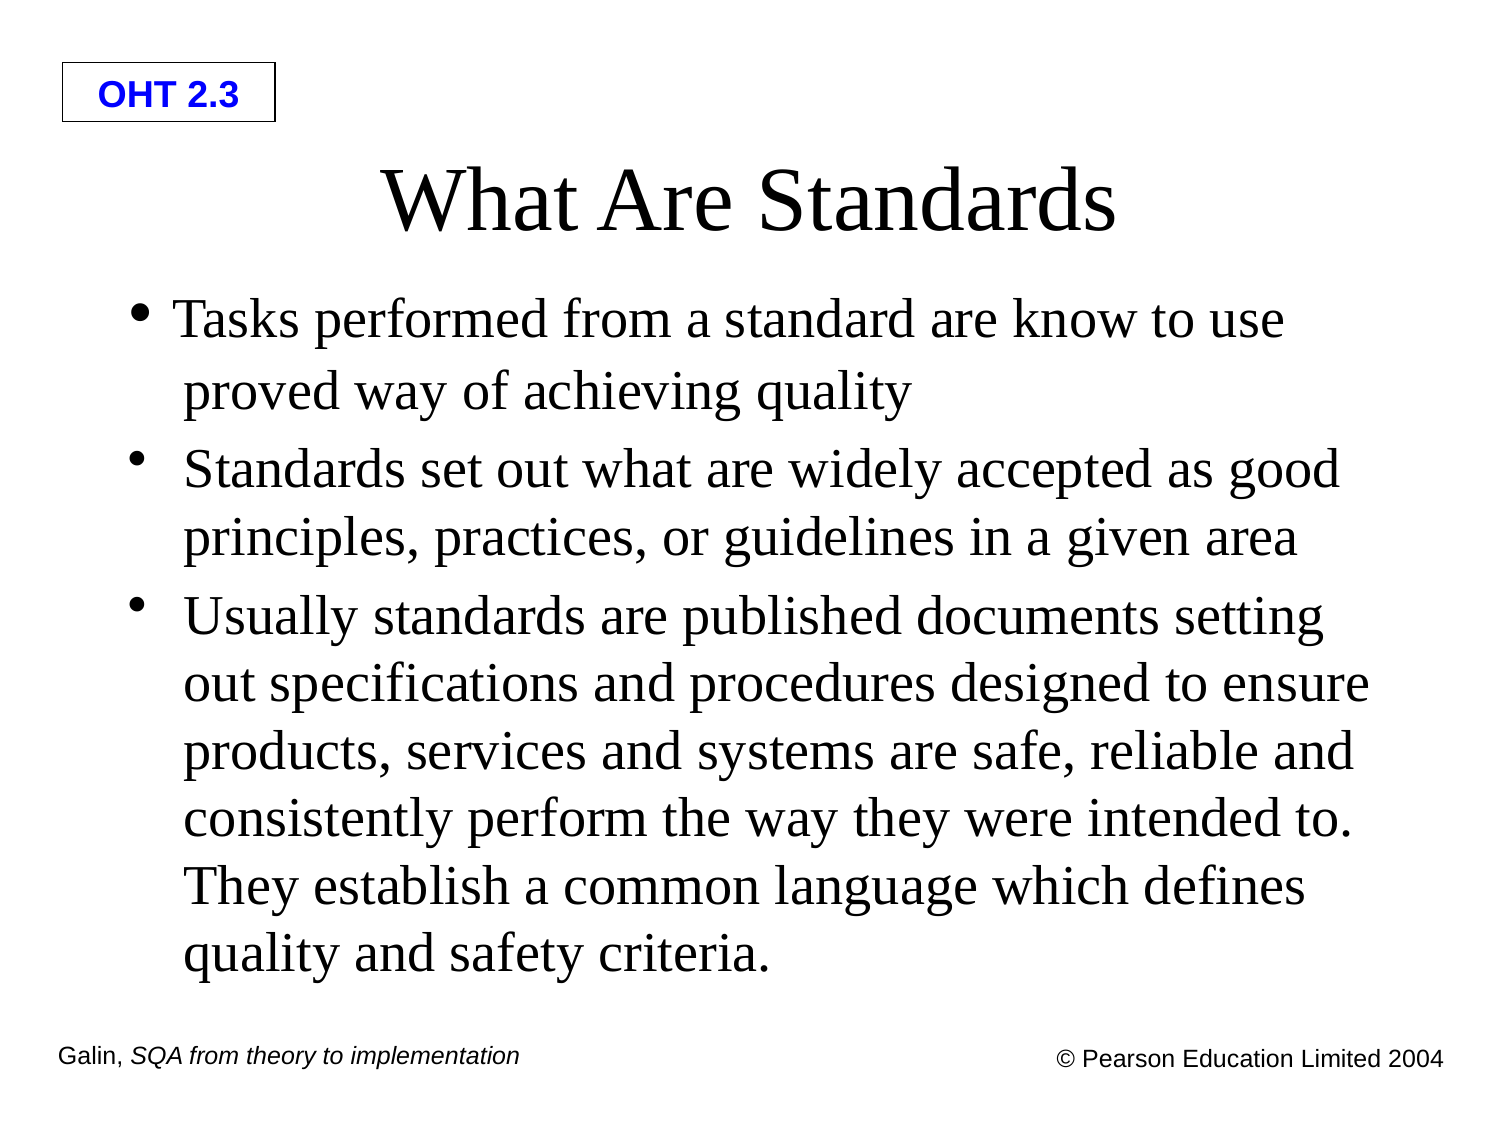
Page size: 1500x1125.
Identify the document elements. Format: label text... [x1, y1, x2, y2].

list • Tasks performed from a standard are know to use proved way of achieving quality Standards set out what are widely accepted as good principles, practices, or guidelines in a given area Usually standards are published documents setting out specifications and procedures designed to ensure products, services and systems are safe, reliable and consistently perform the way they were intended to. They establish a common language which defines quality and safety criteria. [112, 255, 1388, 1083]
title What Are Standards [112, 99, 1388, 255]
